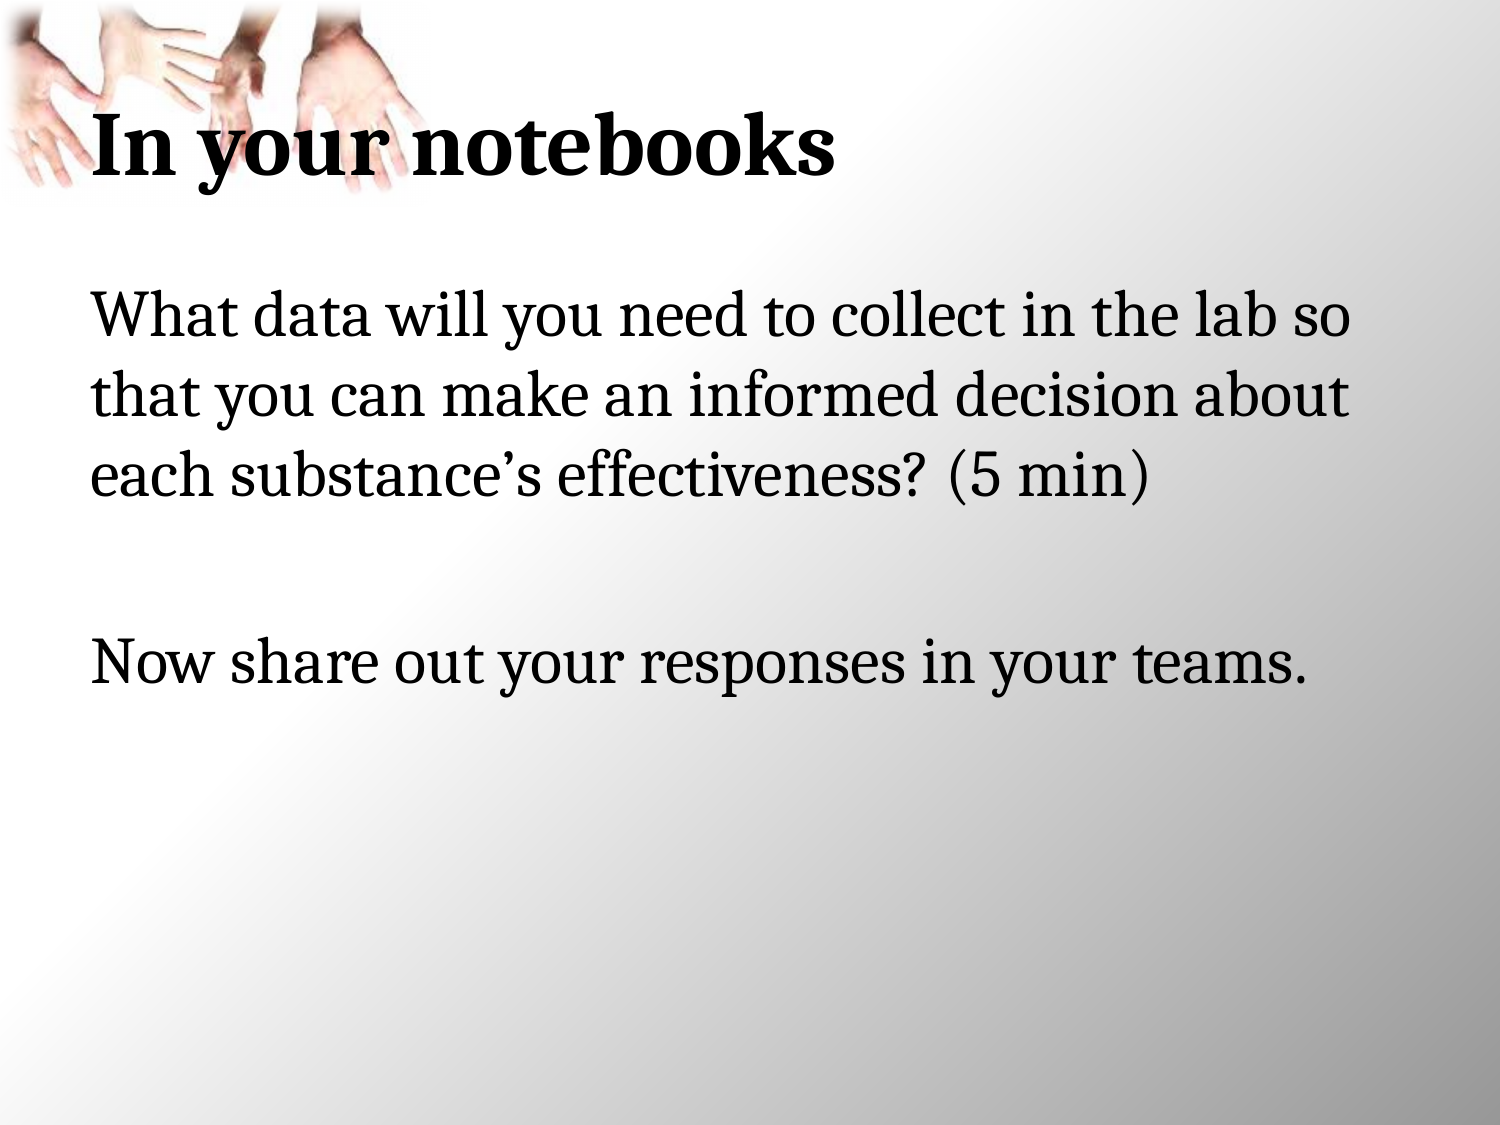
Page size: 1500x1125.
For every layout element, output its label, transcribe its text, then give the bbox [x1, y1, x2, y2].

title In your notebooks [75, 45, 1425, 233]
list What data will you need to collect in the lab so that you can make an informed decision about each substance’s effectiveness? (5 min) Now share out your responses in your teams. [75, 262, 1425, 1005]
picture [29, 29, 404, 179]
